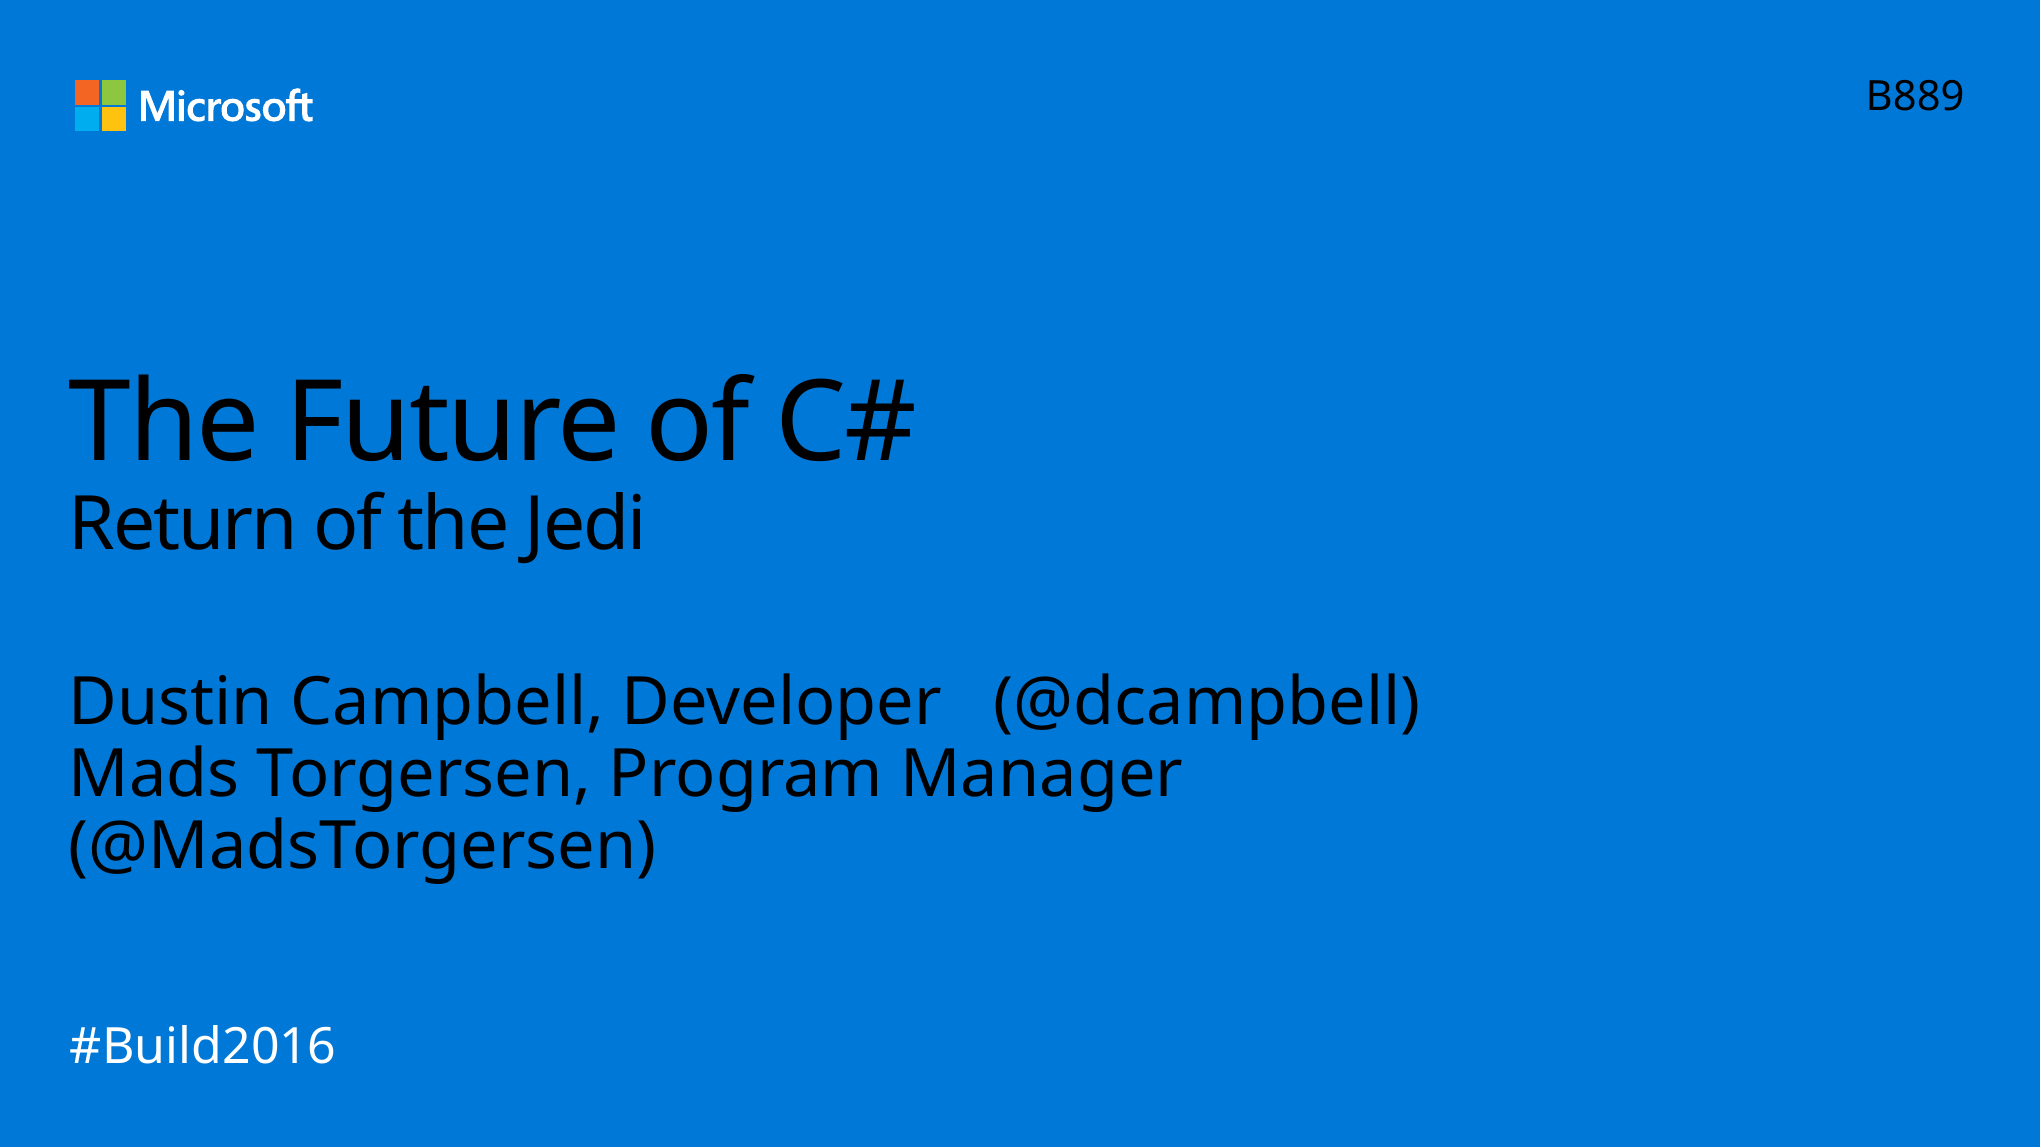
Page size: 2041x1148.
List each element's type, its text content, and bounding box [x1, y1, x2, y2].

title The Future of C# Return of the Jedi [45, 348, 1696, 648]
list B889 [1395, 50, 1995, 145]
list Dustin Campbell, Developer (@dcampbell) Mads Torgersen, Program Manager (@MadsTorgersen) [45, 648, 1696, 949]
